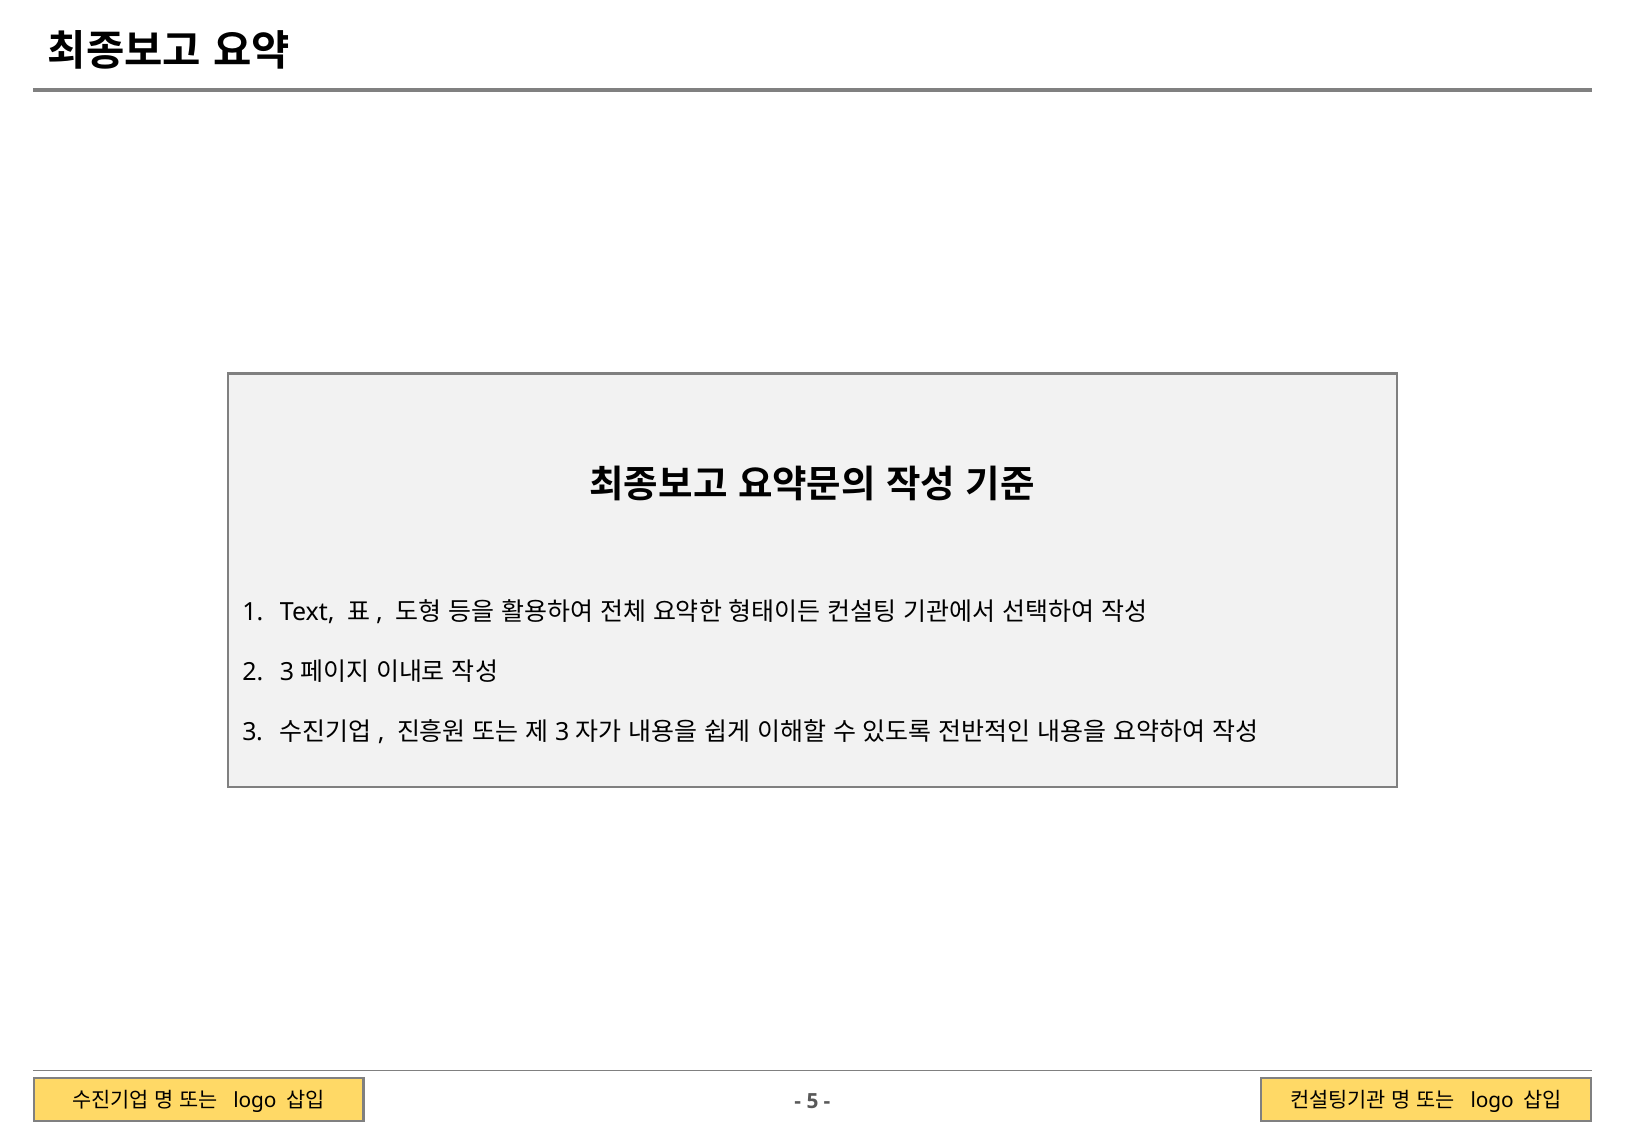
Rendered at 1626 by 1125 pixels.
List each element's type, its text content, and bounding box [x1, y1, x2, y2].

text_box 최종보고 요약 [32, 16, 1061, 81]
text_box 최종보고 요약문의 작성 기준 Text, 표, 도형 등을 활용하여 전체 요약한 형태이든 컨설팅 기관에서 선택하여 작성 3페이지 이내로 작성 수진기업, 진흥원 또는 제3자가 내용을 쉽게 이해할 수 있도록 전반적인 내용을 요약하여 작성 [227, 372, 1398, 788]
